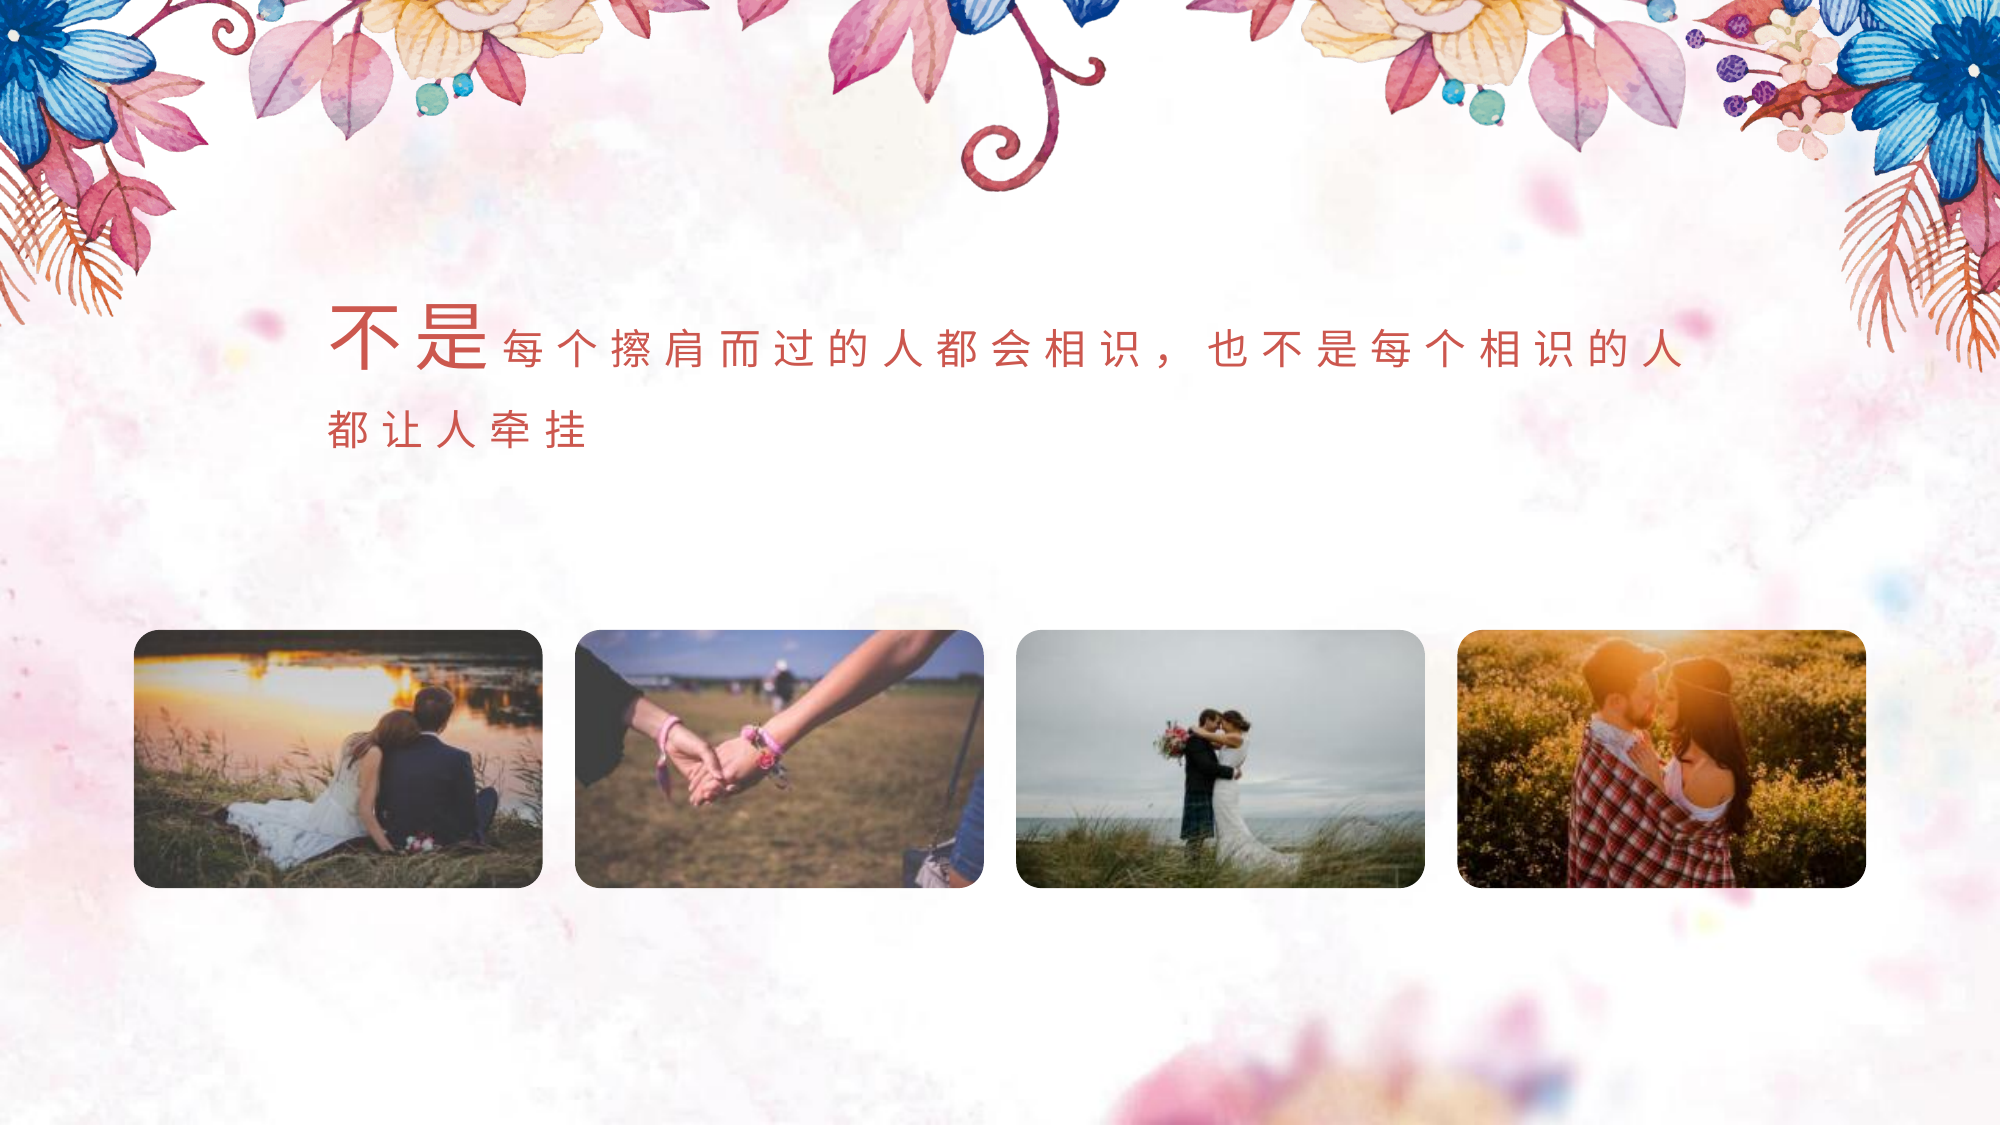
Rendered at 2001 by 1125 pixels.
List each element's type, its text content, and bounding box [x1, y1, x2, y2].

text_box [133, 629, 1867, 889]
text_box 不是每个擦肩而过的人都会相识，也不是每个相识的人都让人牵挂 [312, 236, 1718, 462]
picture [0, 0, 2000, 1125]
